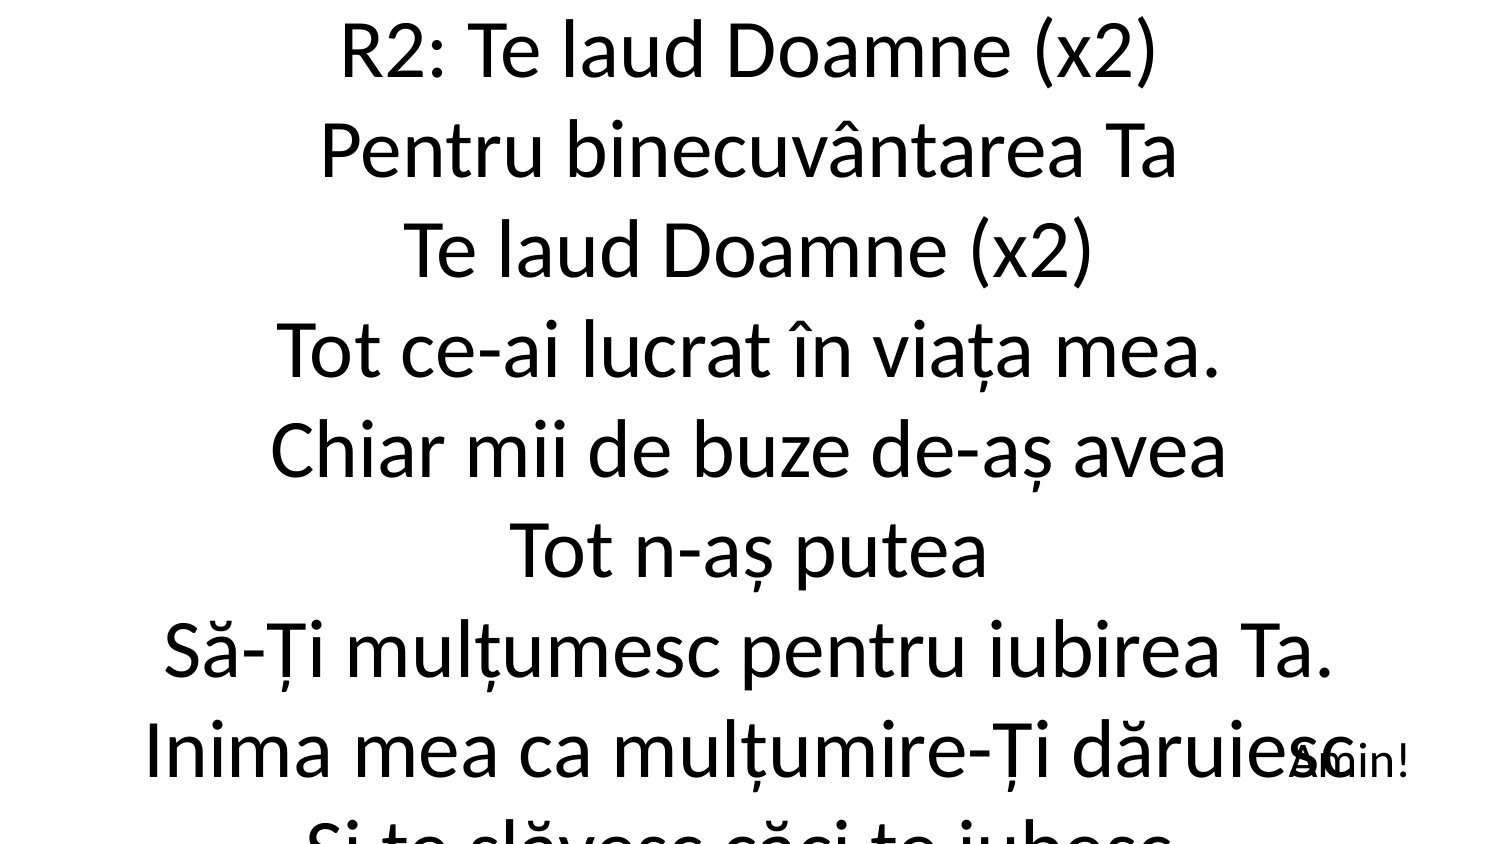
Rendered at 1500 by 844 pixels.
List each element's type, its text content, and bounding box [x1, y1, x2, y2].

text_box Amin! [1273, 674, 1427, 795]
text_box R2: Te laud Doamne (x2) Pentru binecuvântarea Ta Te laud Doamne (x2) Tot ce-ai lucrat în viața mea. Chiar mii de buze de-aș avea Tot n-aș putea Să-Ți mulțumesc pentru iubirea Ta. Inima mea ca mulțumire-Ți dăruiesc Și te slăvesc căci te iubesc. [128, 0, 1372, 844]
